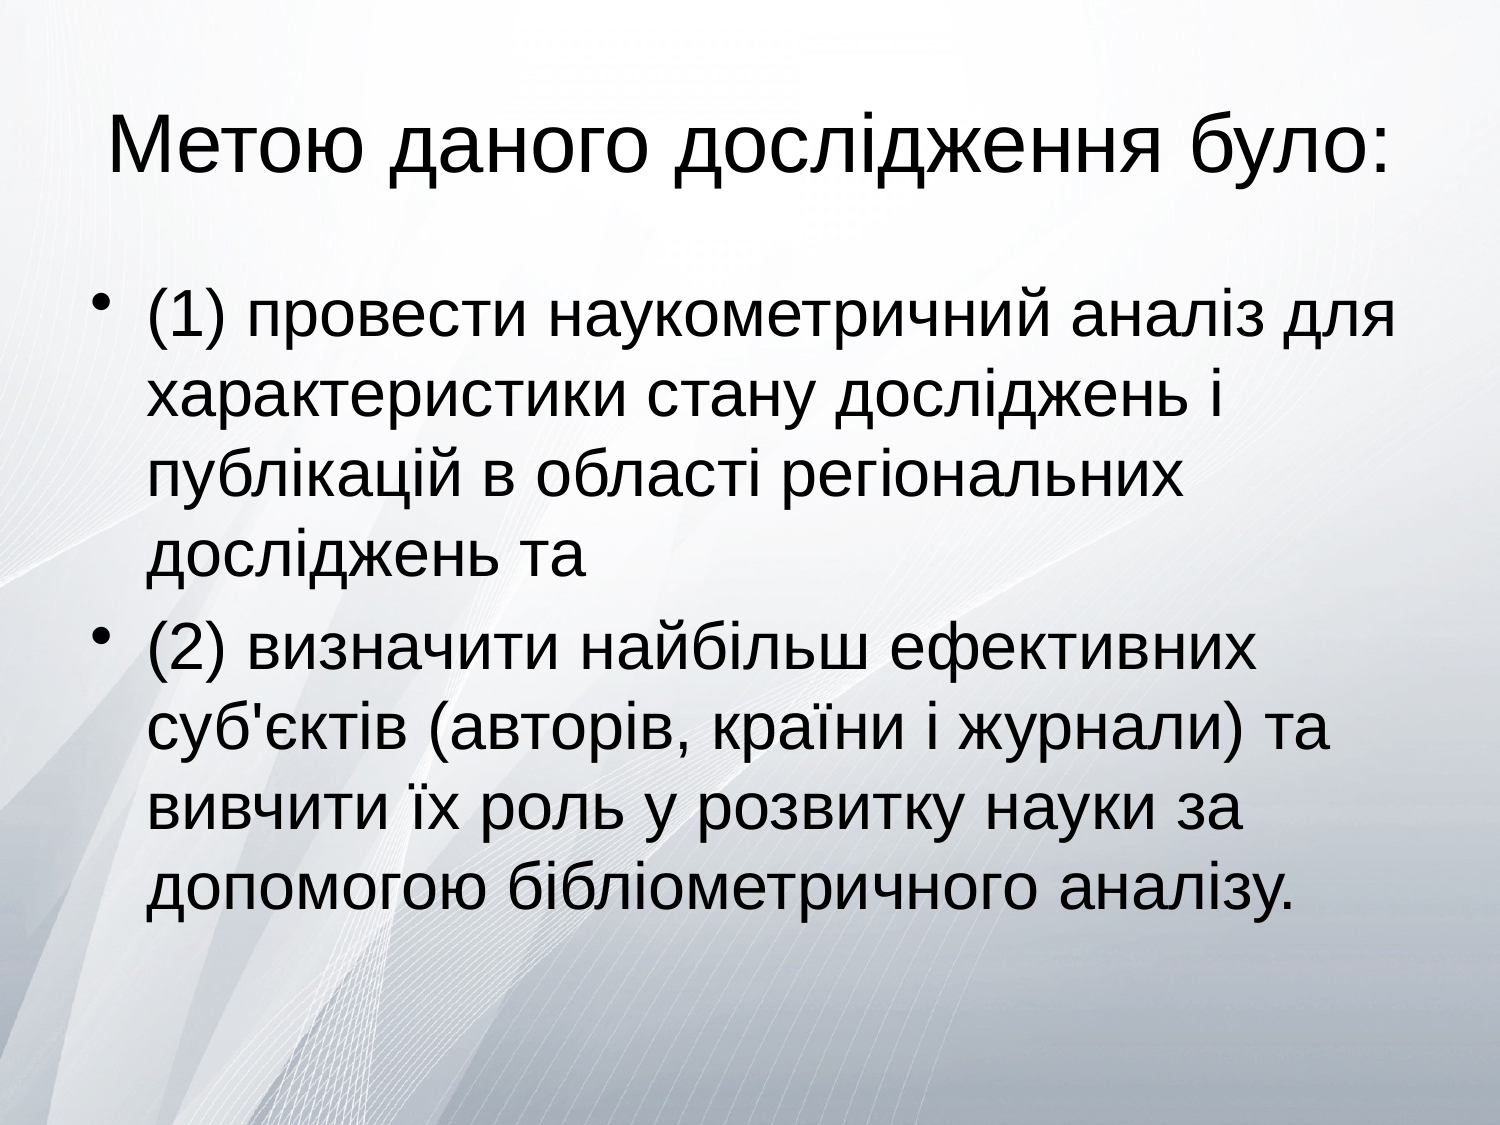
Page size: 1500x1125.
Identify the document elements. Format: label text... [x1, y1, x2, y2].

list (1) провести наукометричний аналіз для характеристики стану досліджень і публікацій в області регіональних досліджень та (2) визначити найбільш ефективних суб'єктів (авторів, країни і журнали) та вивчити їх роль у розвитку науки за допомогою бібліометричного аналізу. [75, 262, 1425, 1005]
title Метою даного дослідження було: [75, 45, 1425, 233]
picture [0, 0, 1500, 1125]
